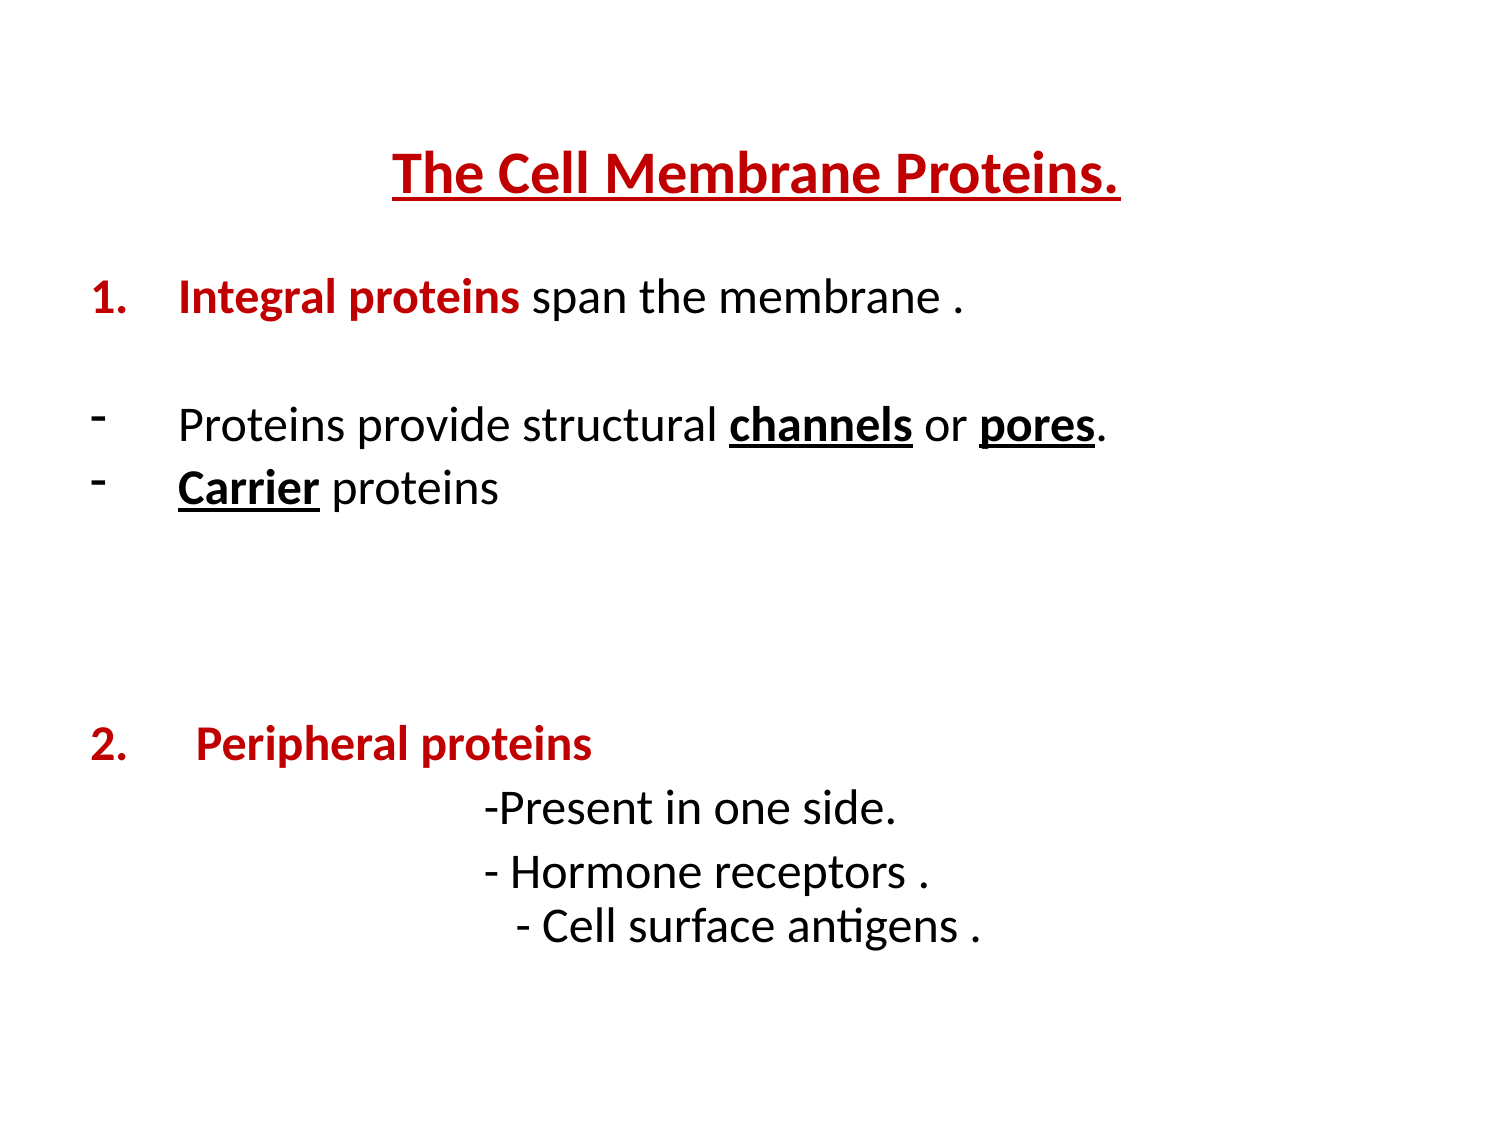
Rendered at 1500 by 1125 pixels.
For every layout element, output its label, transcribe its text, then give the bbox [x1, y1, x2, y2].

list Integral proteins span the membrane . Proteins provide structural channels or pores. Carrier proteins 2. Peripheral proteins -Present in one side. - Hormone receptors . - Cell surface antigens . [75, 262, 1425, 1094]
title The Cell Membrane Proteins. [37, 125, 1475, 213]
